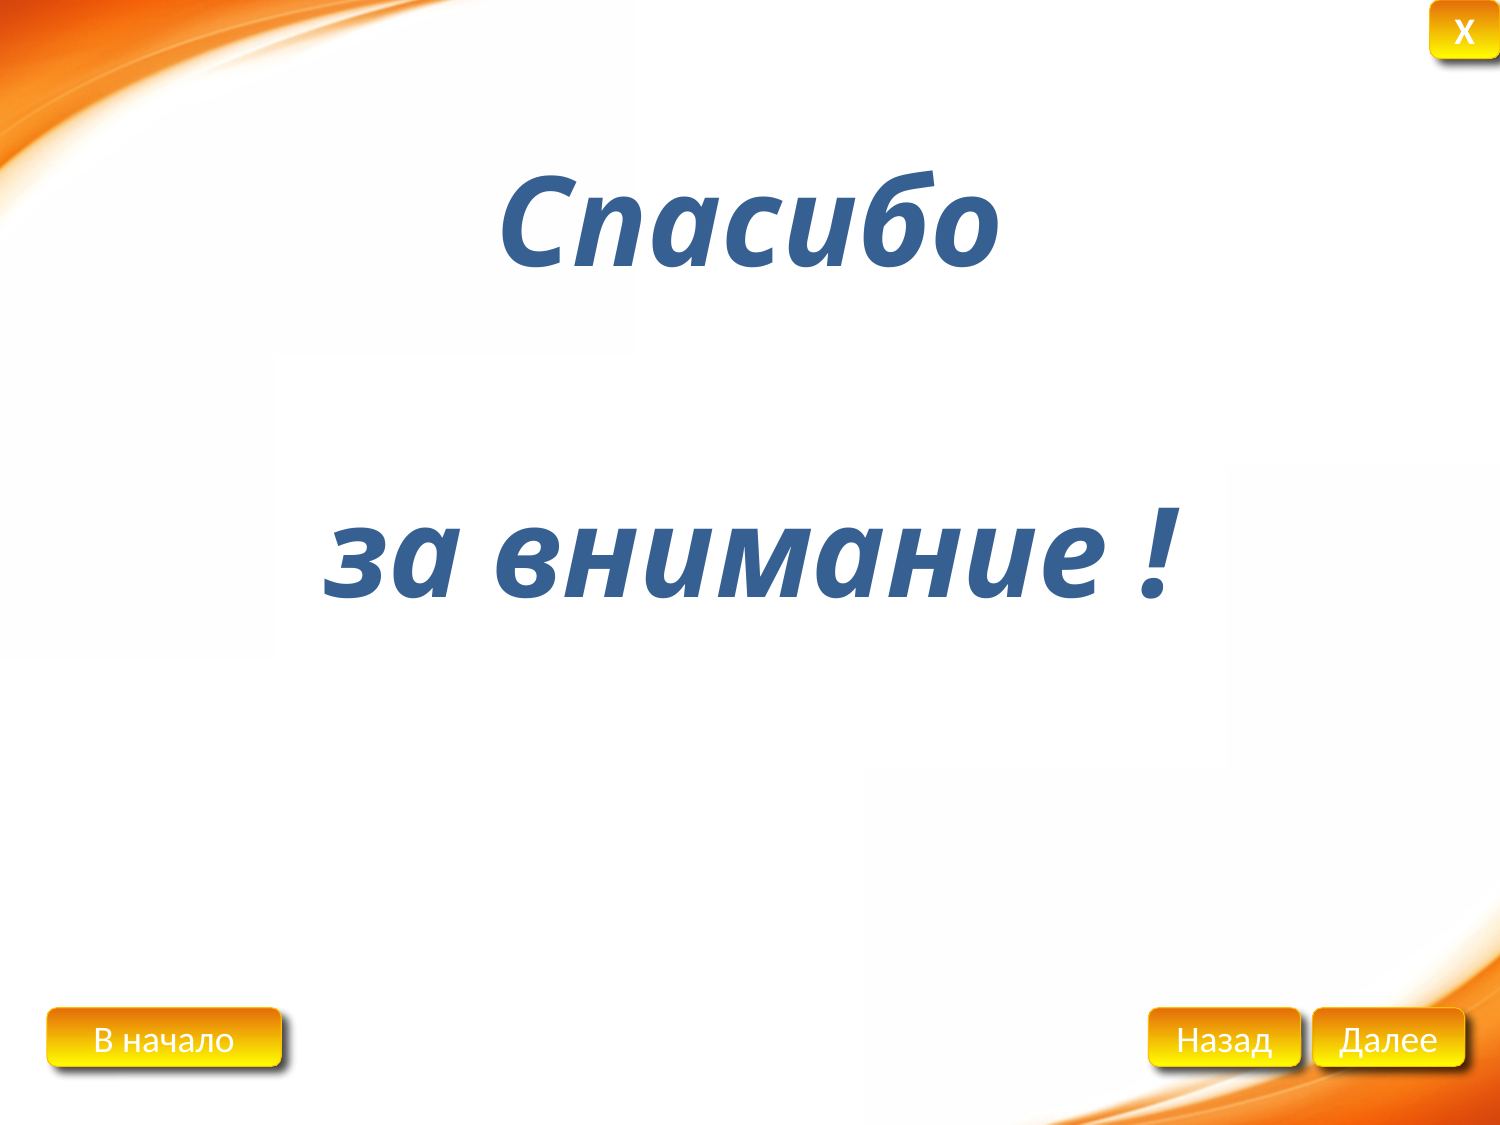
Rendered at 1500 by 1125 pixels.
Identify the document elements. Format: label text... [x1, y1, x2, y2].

picture [0, 387, 1500, 1125]
picture [0, 0, 1434, 46]
title Спасибо [0, 46, 1500, 387]
list за внимание ! [23, 339, 1477, 821]
